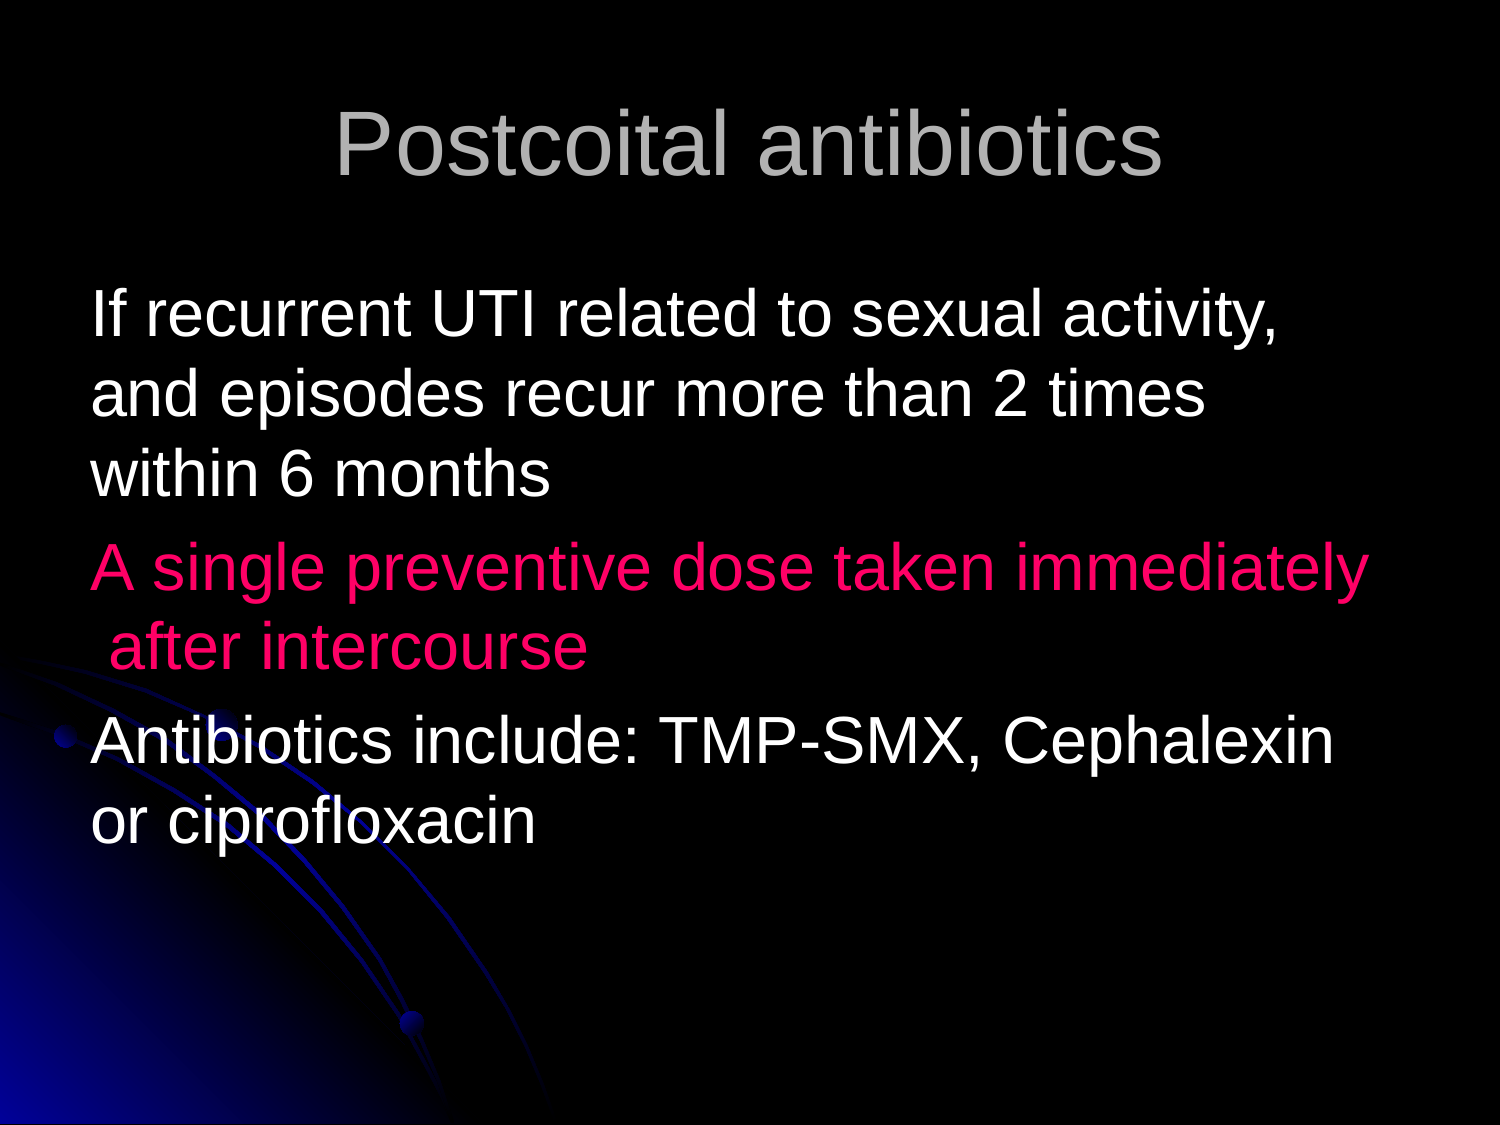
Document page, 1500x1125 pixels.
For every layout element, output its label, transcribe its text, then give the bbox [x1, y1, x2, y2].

list If recurrent UTI related to sexual activity, and episodes recur more than 2 times within 6 months A single preventive dose taken immediately after intercourse Antibiotics include: TMP-SMX, Cephalexin or ciprofloxacin [74, 262, 1426, 1006]
title Postcoital antibiotics [74, 45, 1426, 233]
